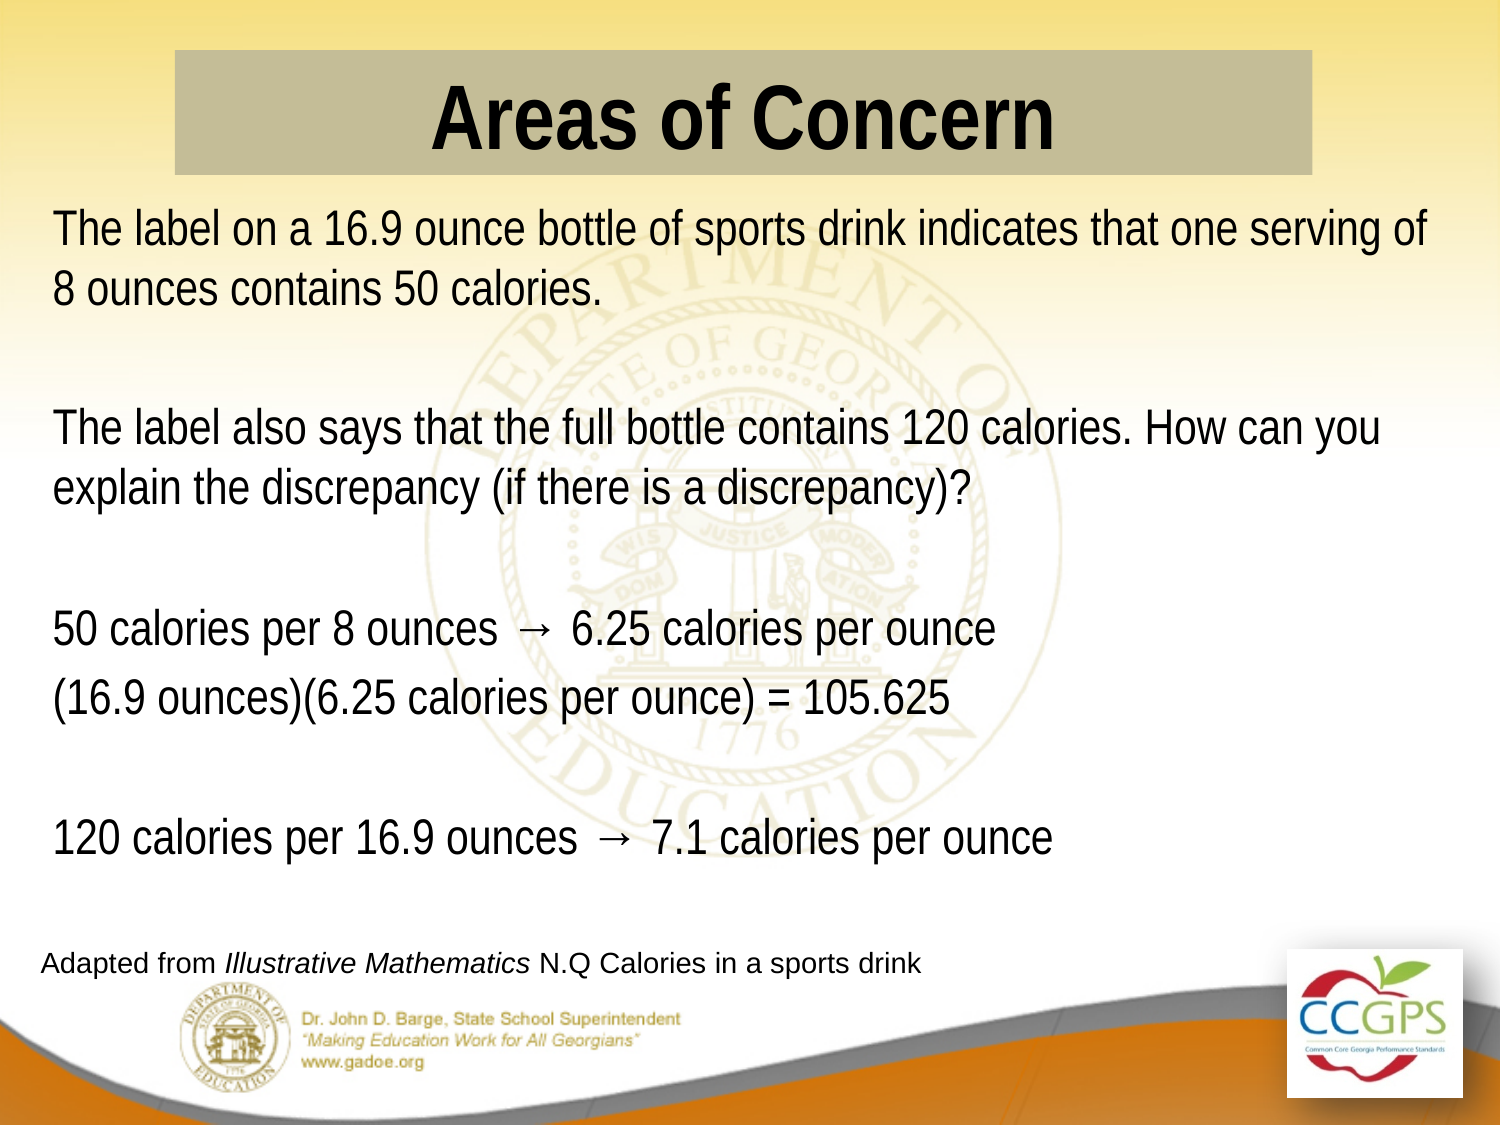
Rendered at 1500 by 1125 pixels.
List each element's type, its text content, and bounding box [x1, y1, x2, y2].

text_box Adapted from Illustrative Mathematics N.Q Calories in a sports drink [25, 937, 938, 988]
picture [0, 0, 1500, 1125]
list The label on a 16.9 ounce bottle of sports drink indicates that one serving of 8 ounces contains 50 calories. The label also says that the full bottle contains 120 calories. How can you explain the discrepancy (if there is a discrepancy)? 50 calories per 8 ounces → 6.25 calories per ounce (16.9 ounces)(6.25 calories per ounce) = 105.625 120 calories per 16.9 ounces → 7.1 calories per ounce [37, 187, 1463, 951]
title Areas of Concern [174, 49, 1313, 176]
